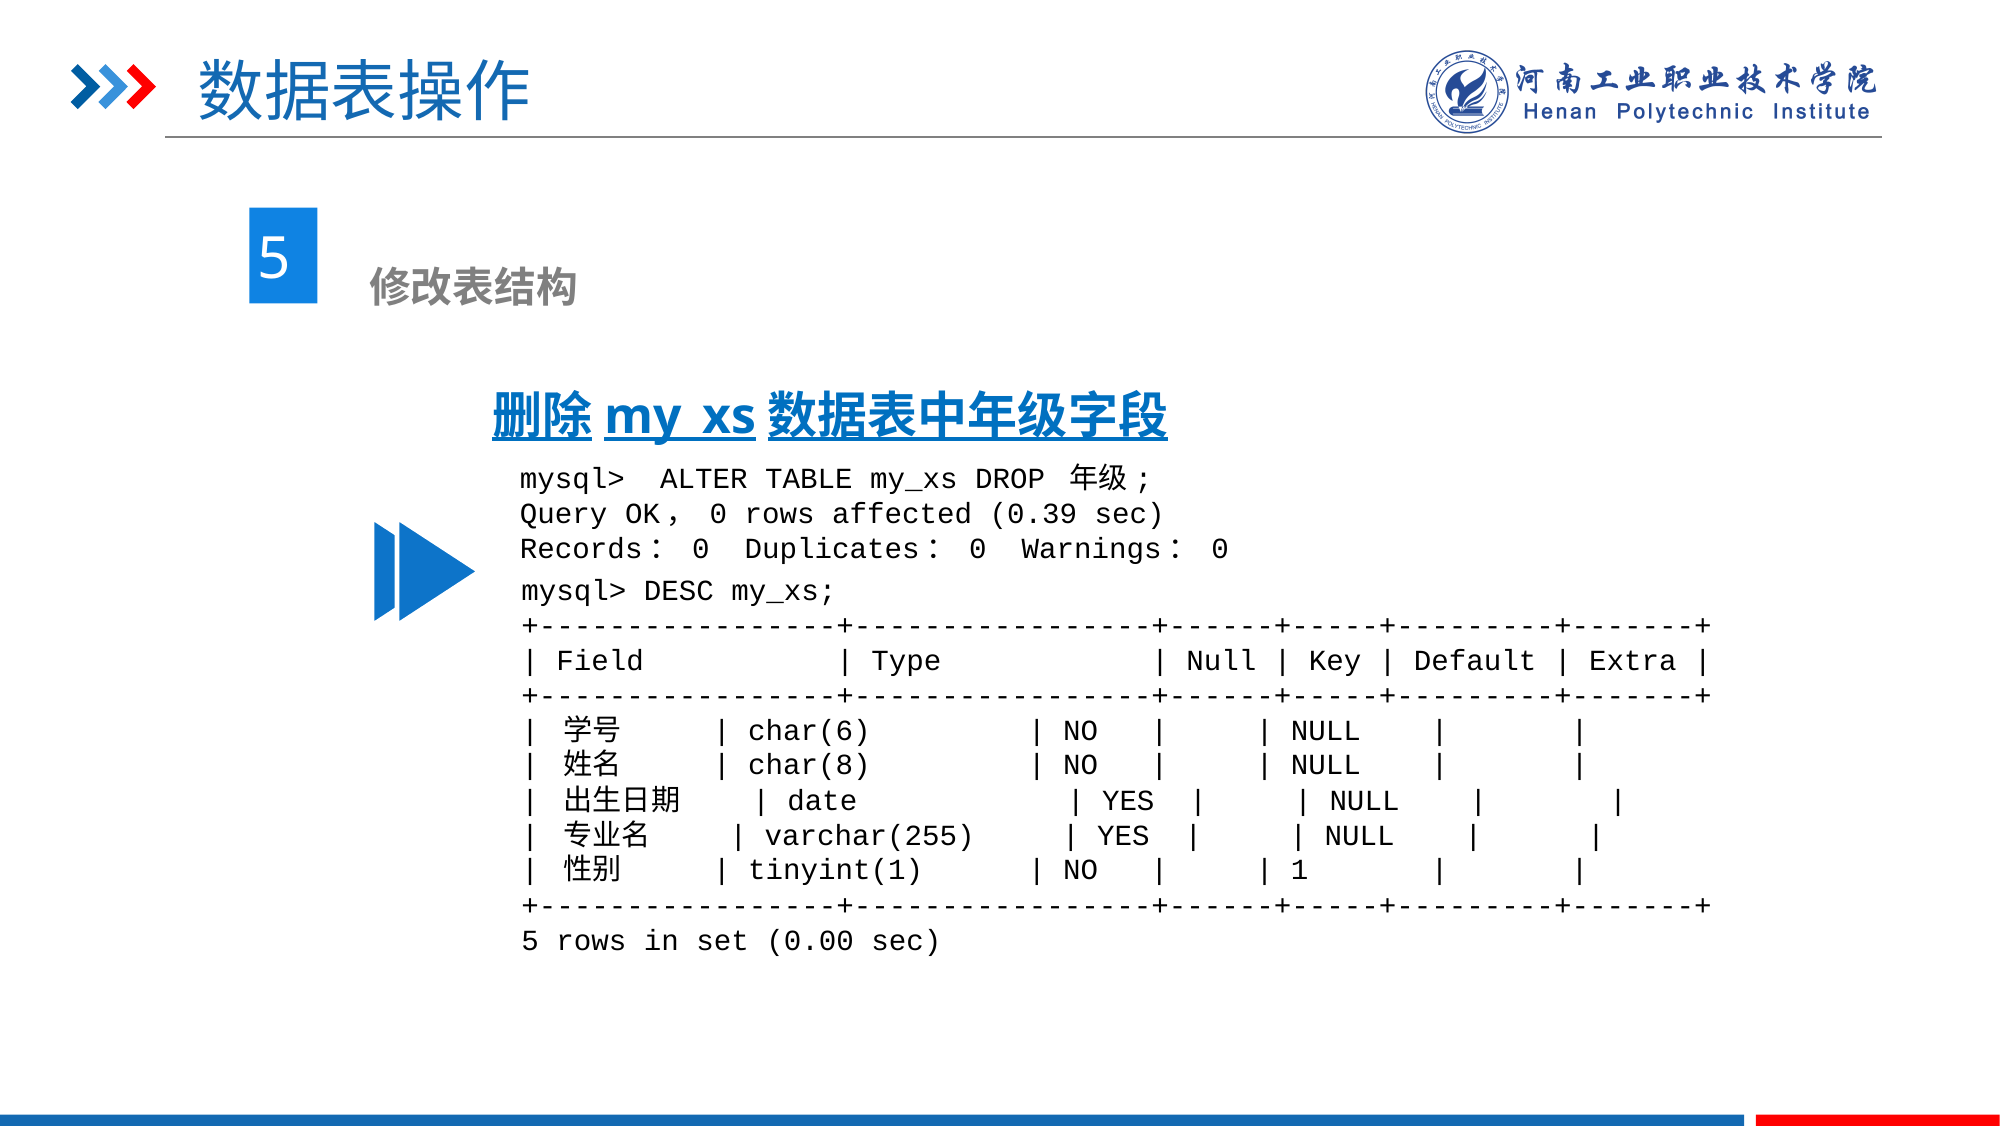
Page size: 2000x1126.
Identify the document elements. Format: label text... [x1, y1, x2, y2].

title 数据表操作 [177, 25, 952, 153]
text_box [467, 375, 1786, 968]
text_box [249, 207, 318, 304]
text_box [371, 517, 462, 626]
picture [1407, 46, 1882, 140]
text_box 修改表结构 [319, 245, 1092, 380]
